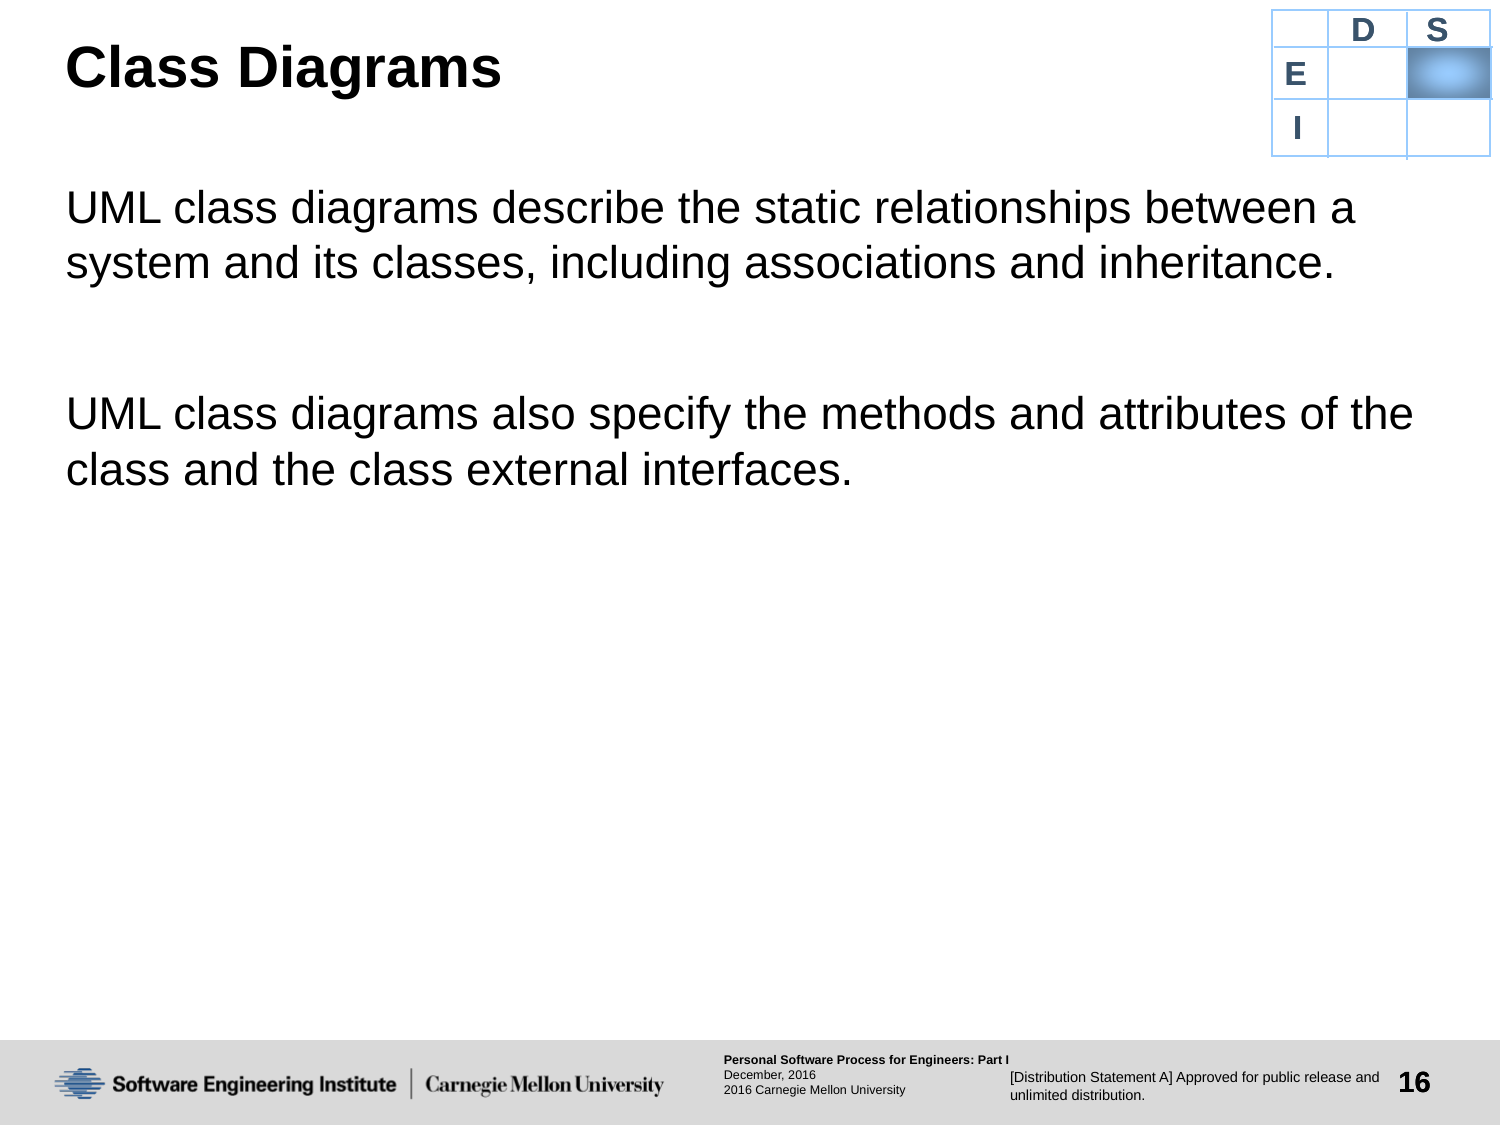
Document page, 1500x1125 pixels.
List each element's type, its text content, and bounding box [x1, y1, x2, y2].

picture [46, 1061, 673, 1104]
title Class Diagrams [65, 37, 1269, 148]
list UML class diagrams describe the static relationships between a system and its classes, including associations and inheritance. UML class diagrams also specify the methods and attributes of the class and the class external interfaces. [65, 177, 1431, 1000]
picture [1269, 1, 1496, 163]
